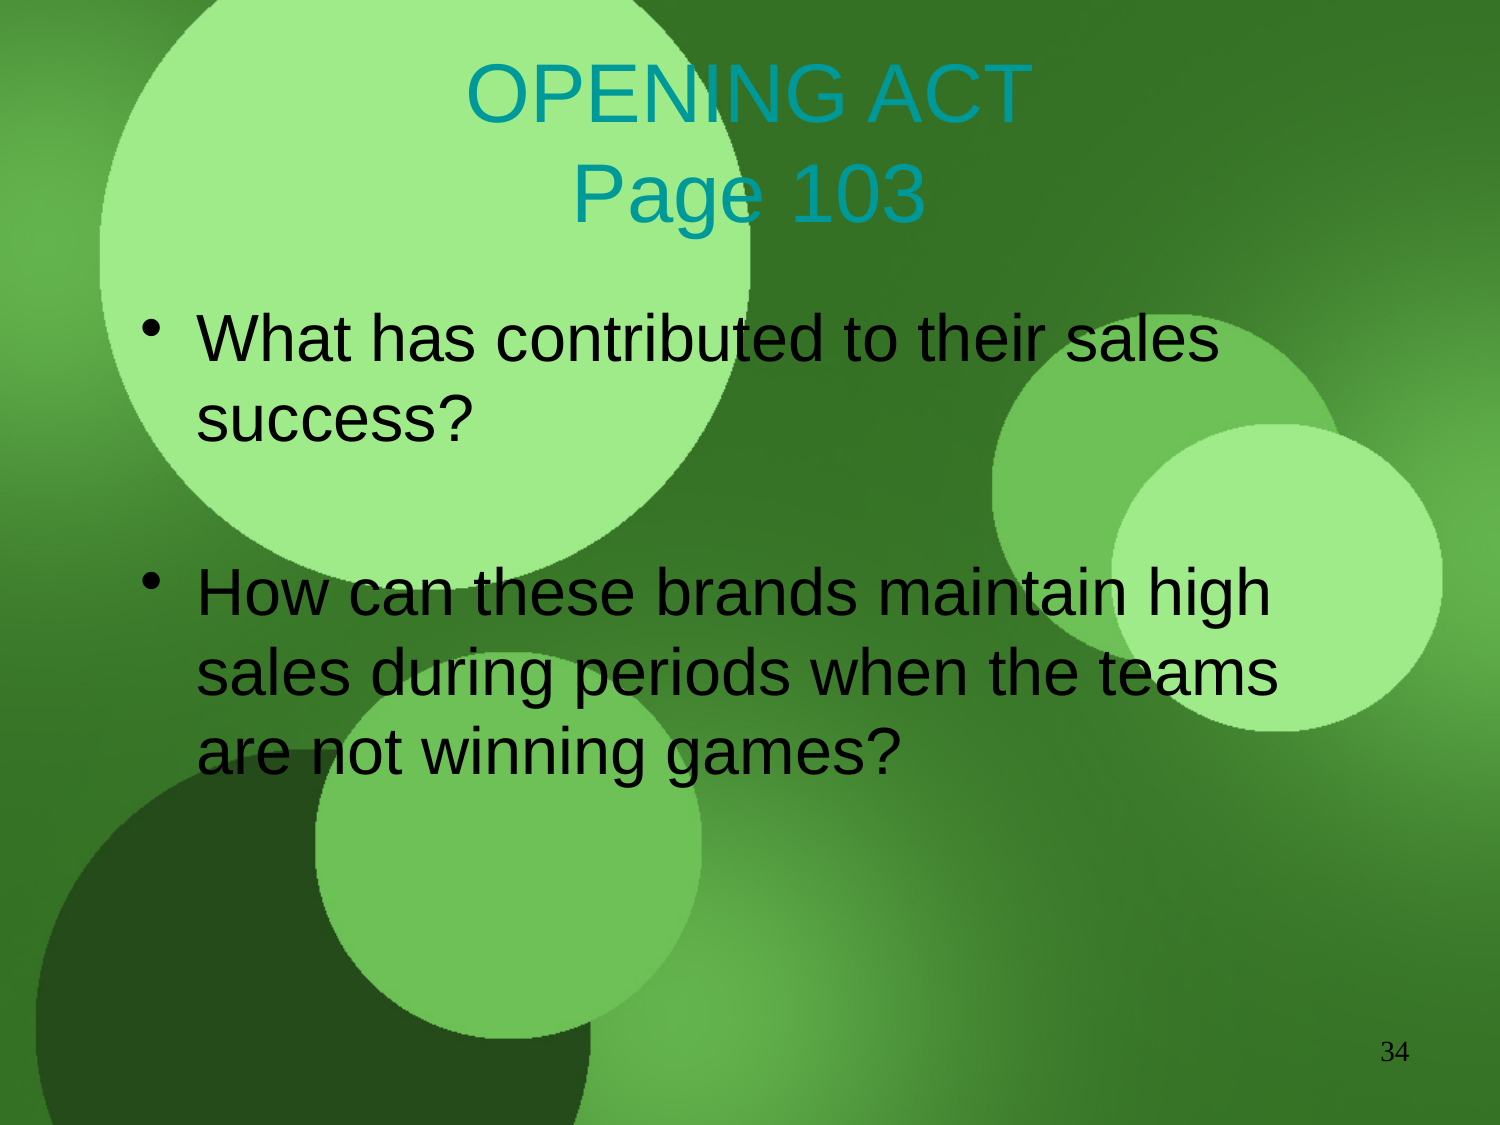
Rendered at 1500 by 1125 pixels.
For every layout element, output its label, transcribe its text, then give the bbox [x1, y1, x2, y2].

slide_number 34 [1074, 1024, 1426, 1103]
picture [0, 0, 1500, 1125]
list What has contributed to their sales success? How can these brands maintain high sales during periods when the teams are not winning games? [124, 287, 1401, 943]
title OPENING ACT Page 103 [74, 44, 1426, 233]
